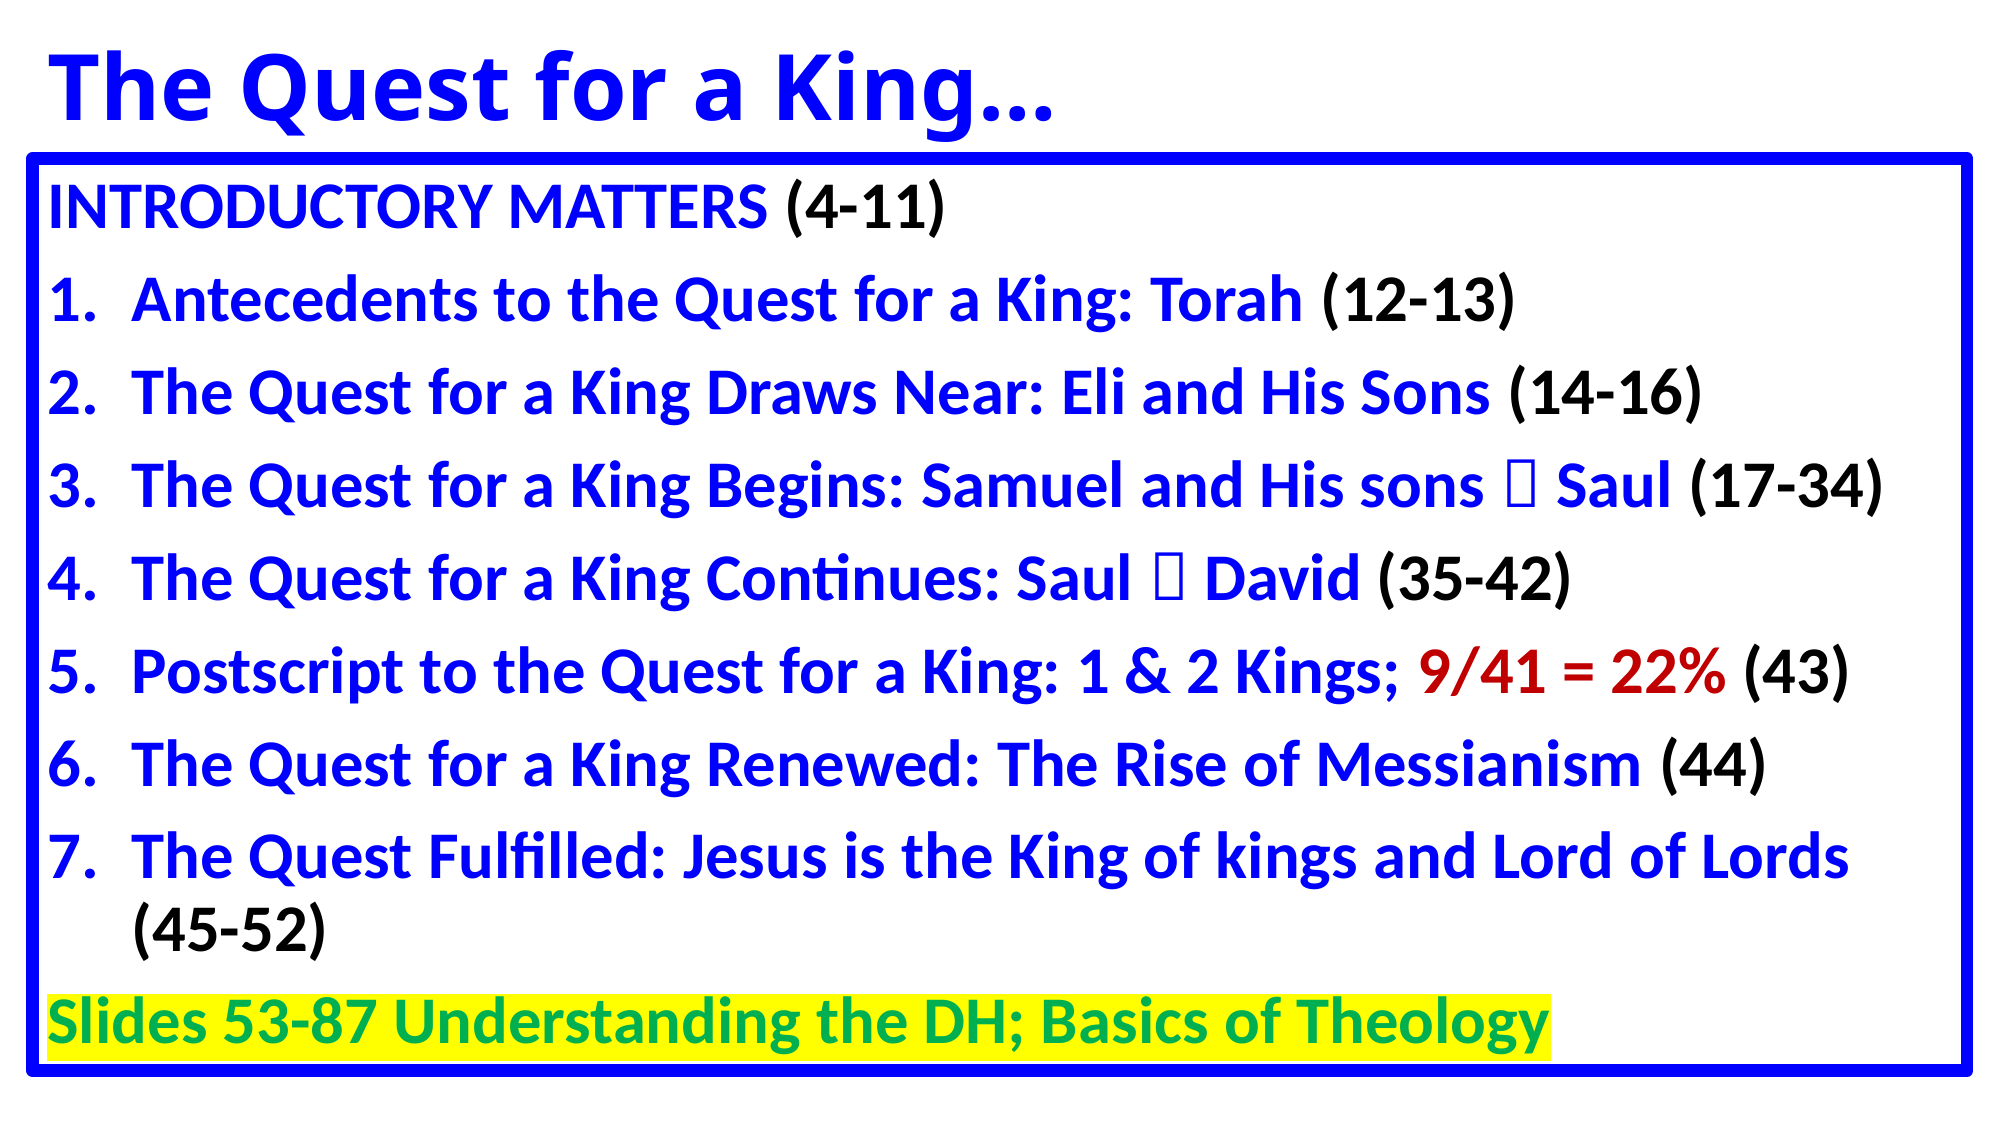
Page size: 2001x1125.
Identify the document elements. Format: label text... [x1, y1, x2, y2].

list INTRODUCTORY MATTERS (4-11) Antecedents to the Quest for a King: Torah (12-13) The Quest for a King Draws Near: Eli and His Sons (14-16) The Quest for a King Begins: Samuel and His sons  Saul (17-34) The Quest for a King Continues: Saul  David (35-42) Postscript to the Quest for a King: 1 & 2 Kings; 9/41 = 22% (43) The Quest for a King Renewed: The Rise of Messianism (44) The Quest Fulfilled: Jesus is the King of kings and Lord of Lords (45-52) Slides 53-87 Understanding the DH; Basics of Theology [32, 158, 1968, 1071]
title The Quest for a King… [32, 24, 1758, 158]
